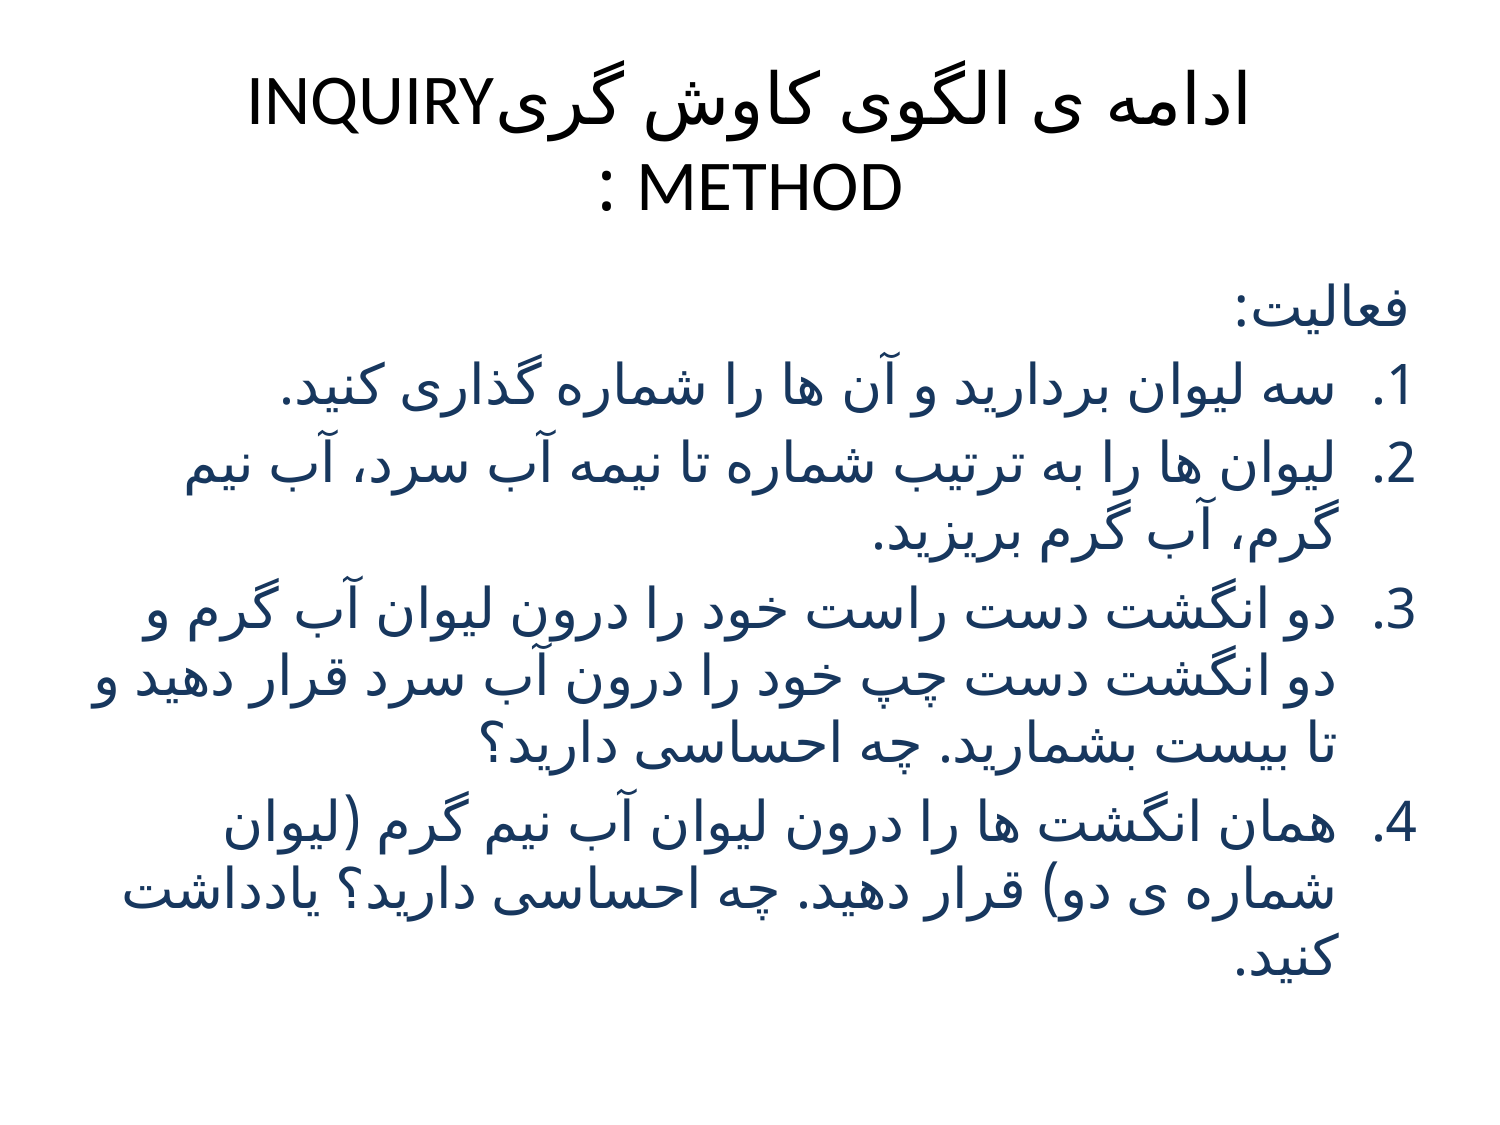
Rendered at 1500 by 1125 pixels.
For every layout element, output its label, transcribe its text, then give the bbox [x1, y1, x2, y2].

title ادامه ی الگوی کاوش گریINQUIRY METHOD : [75, 45, 1425, 233]
list فعالیت: سه لیوان بردارید و آن ها را شماره گذاری کنید. لیوان ها را به ترتیب شماره تا نیمه آب سرد، آب نیم گرم، آب گرم بریزید. دو انگشت دست راست خود را درون لیوان آب گرم و دو انگشت دست چپ خود را درون آب سرد قرار دهید و تا بیست بشمارید. چه احساسی دارید؟ همان انگشت ها را درون لیوان آب نیم گرم (لیوان شماره ی دو) قرار دهید. چه احساسی دارید؟ یادداشت کنید. [75, 262, 1425, 1005]
